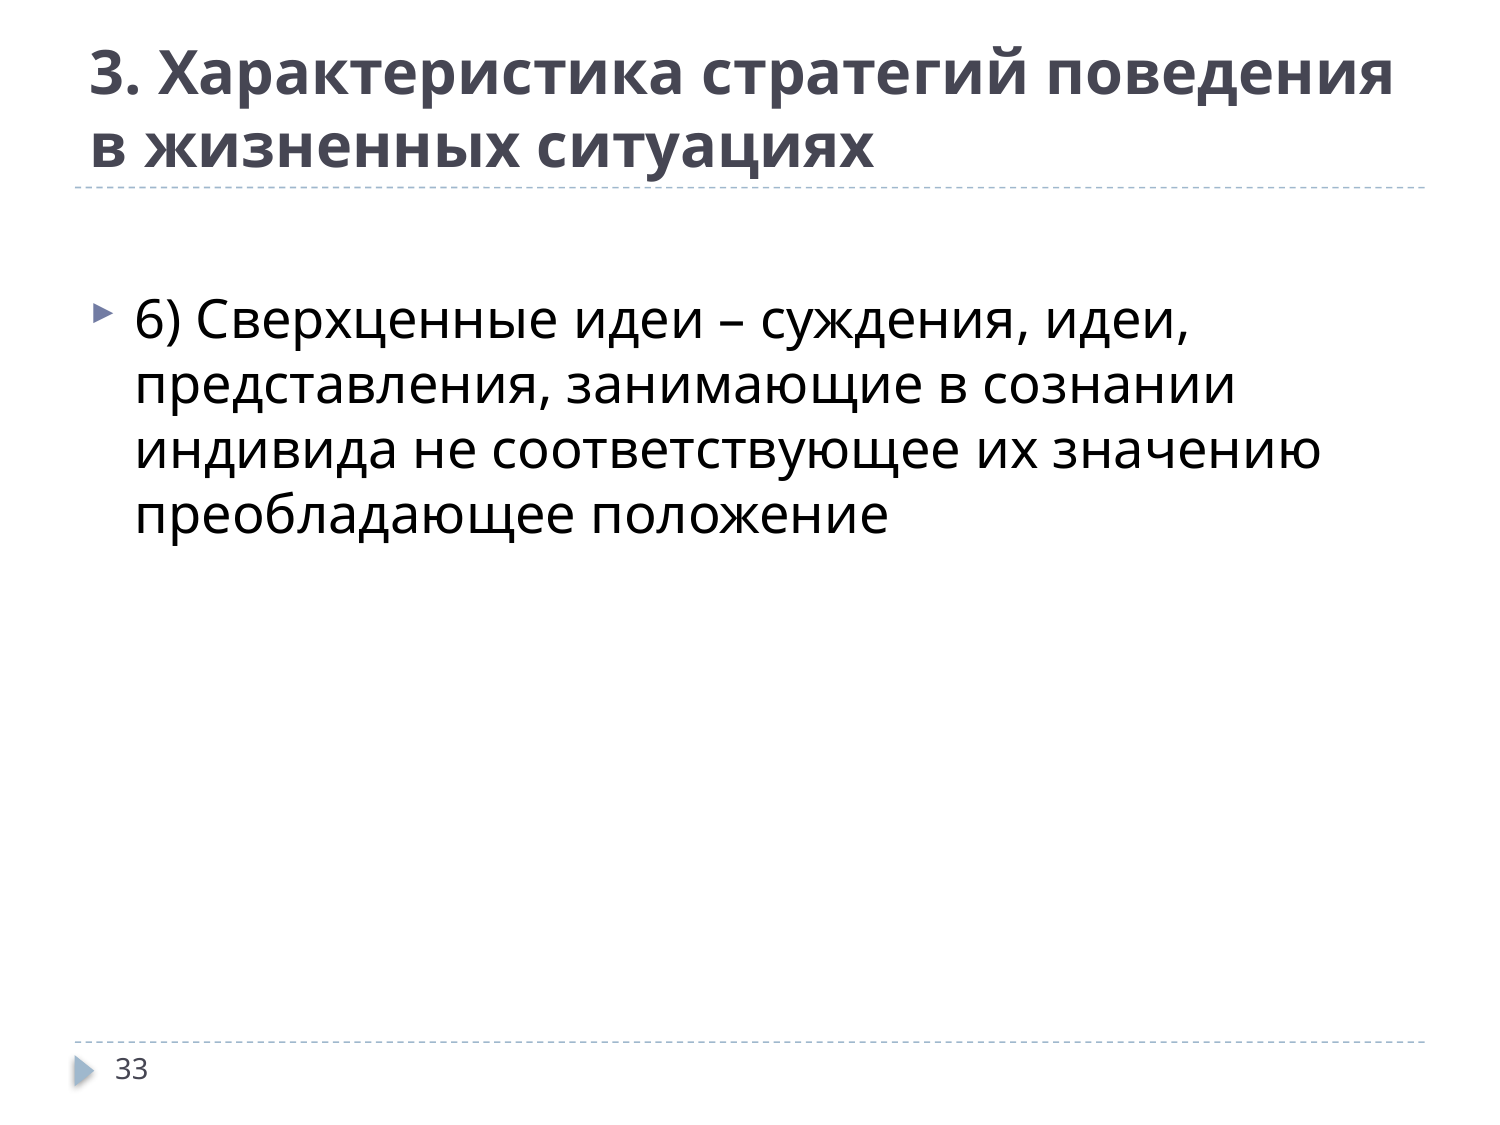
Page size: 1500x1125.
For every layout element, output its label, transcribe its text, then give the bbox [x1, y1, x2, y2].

list 6) Сверхценные идеи – суждения, идеи, представления, занимающие в сознании индивида не соответствующее их значению преобладающее положение [75, 200, 1425, 1010]
slide_number 33 [100, 1042, 426, 1103]
title 3. Характеристика стратегий поведения в жизненных ситуациях [75, 24, 1425, 188]
